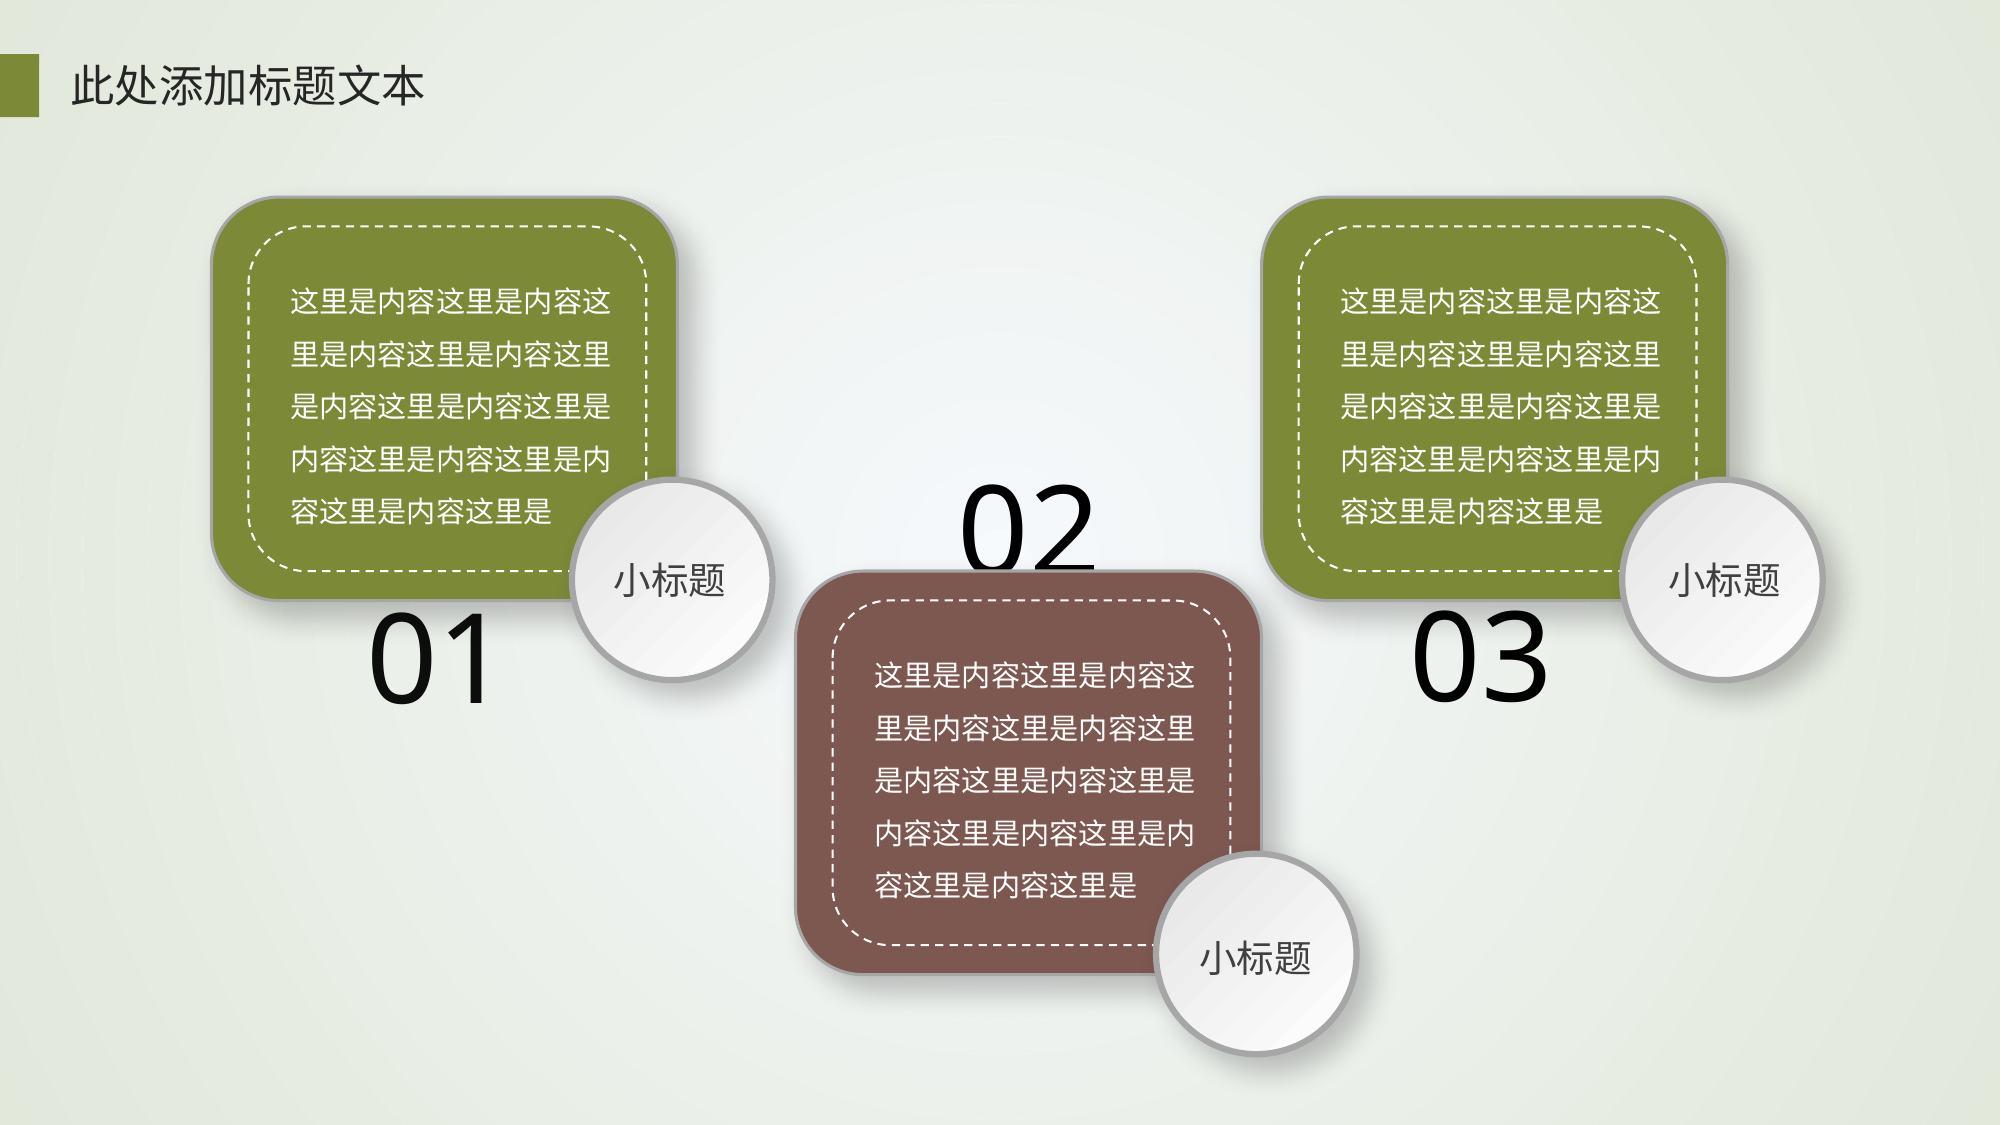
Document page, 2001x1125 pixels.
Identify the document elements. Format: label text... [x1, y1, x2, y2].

text_box [1297, 225, 1692, 573]
text_box [1260, 196, 1729, 602]
text_box 02 [931, 443, 1128, 568]
text_box [0, 53, 40, 118]
text_box [794, 570, 1263, 976]
text_box 小标题 [599, 549, 766, 610]
text_box 这里是内容这里是内容这里是内容这里是内容这里是内容这里是内容这里是内容这里是内容这里是内容这里是内容这里是 [275, 258, 655, 536]
text_box 小标题 [1653, 549, 1820, 610]
text_box [210, 196, 679, 602]
text_box [247, 225, 642, 573]
text_box 这里是内容这里是内容这里是内容这里是内容这里是内容这里是内容这里是内容这里是内容这里是内容这里是内容这里是 [1325, 258, 1706, 536]
text_box 这里是内容这里是内容这里是内容这里是内容这里是内容这里是内容这里是内容这里是内容这里是内容这里是内容这里是 [859, 632, 1240, 910]
text_box 01 [339, 633, 536, 736]
text_box [831, 599, 1226, 947]
text_box [1621, 478, 1820, 682]
text_box [1820, 552, 1824, 608]
text_box [1155, 852, 1358, 1056]
text_box 03 [1383, 633, 1580, 735]
text_box 此处添加标题文本 [70, 58, 679, 112]
text_box 小标题 [1184, 927, 1351, 988]
text_box [570, 478, 774, 682]
